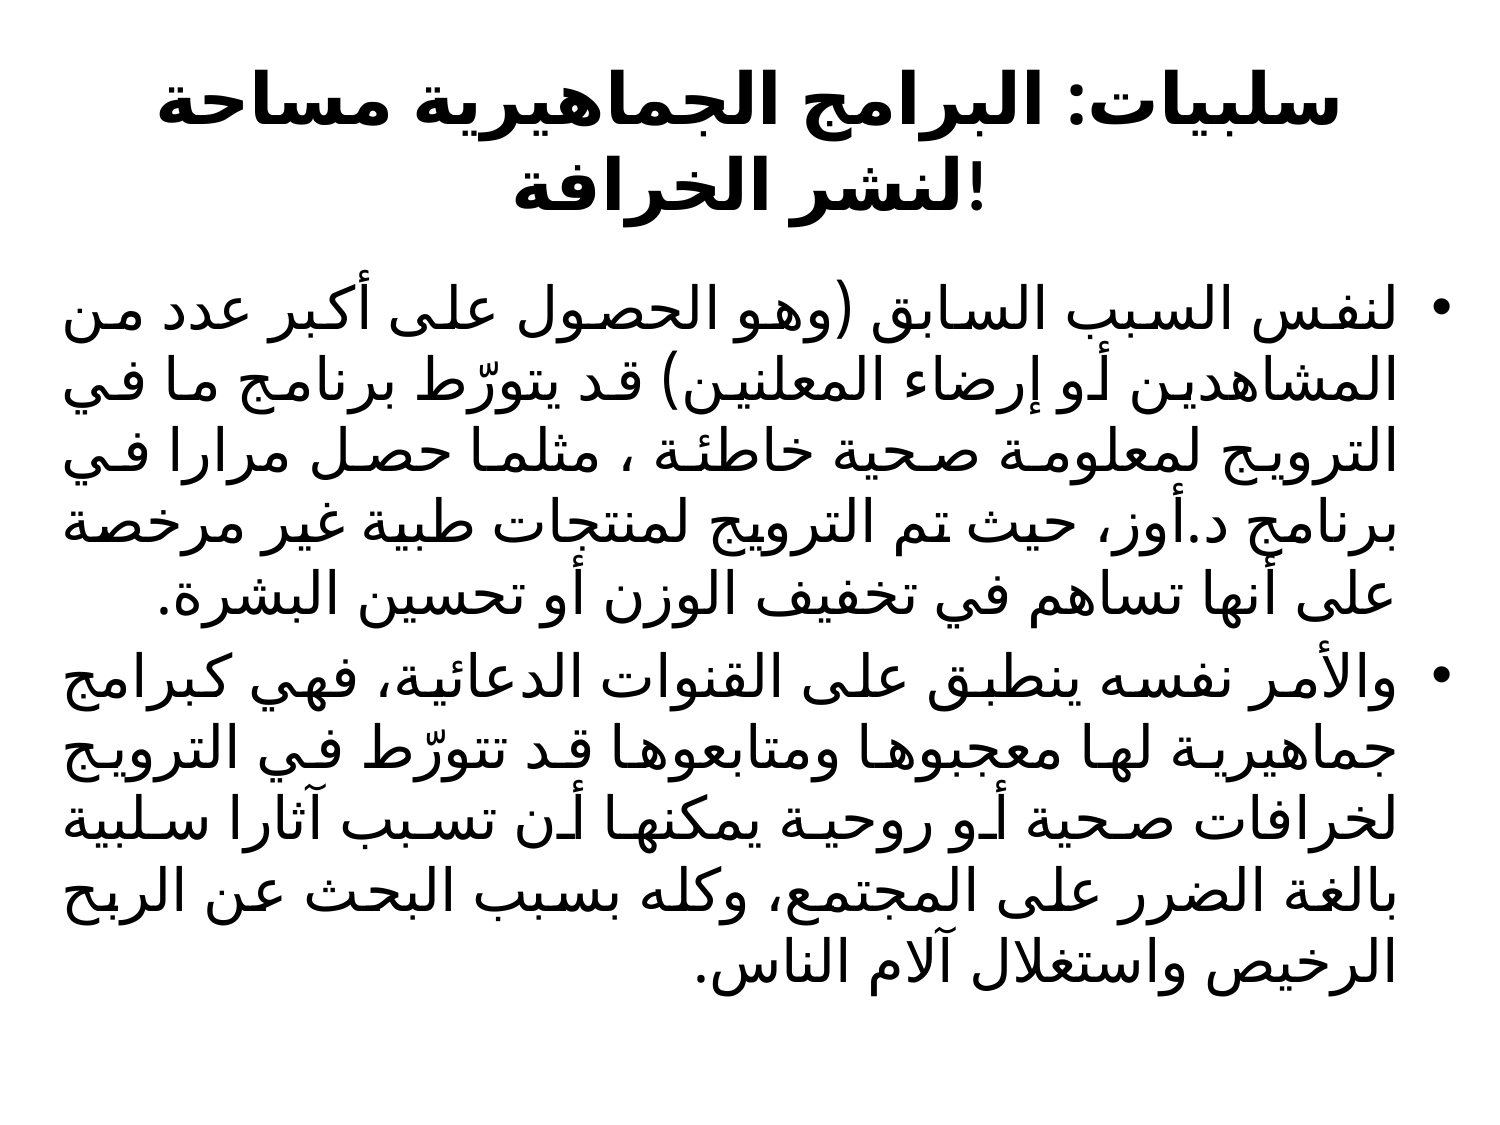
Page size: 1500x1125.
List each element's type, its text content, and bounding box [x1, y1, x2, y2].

list لنفس السبب السابق (وهو الحصول على أكبر عدد من المشاهدين أو إرضاء المعلنين) قد يتورّط برنامج ما في الترويج لمعلومة صحية خاطئة ، مثلما حصل مرارا في برنامج د.أوز، حيث تم الترويج لمنتجات طبية غير مرخصة على أنها تساهم في تخفيف الوزن أو تحسين البشرة. والأمر نفسه ينطبق على القنوات الدعائية، فهي كبرامج جماهيرية لها معجبوها ومتابعوها قد تتورّط في الترويج لخرافات صحية أو روحية يمكنها أن تسبب آثارا سلبية بالغة الضرر على المجتمع، وكله بسبب البحث عن الربح الرخيص واستغلال آلام الناس. [46, 262, 1465, 1079]
title سلبيات: البرامج الجماهيرية مساحة لنشر الخرافة! [75, 45, 1425, 233]
